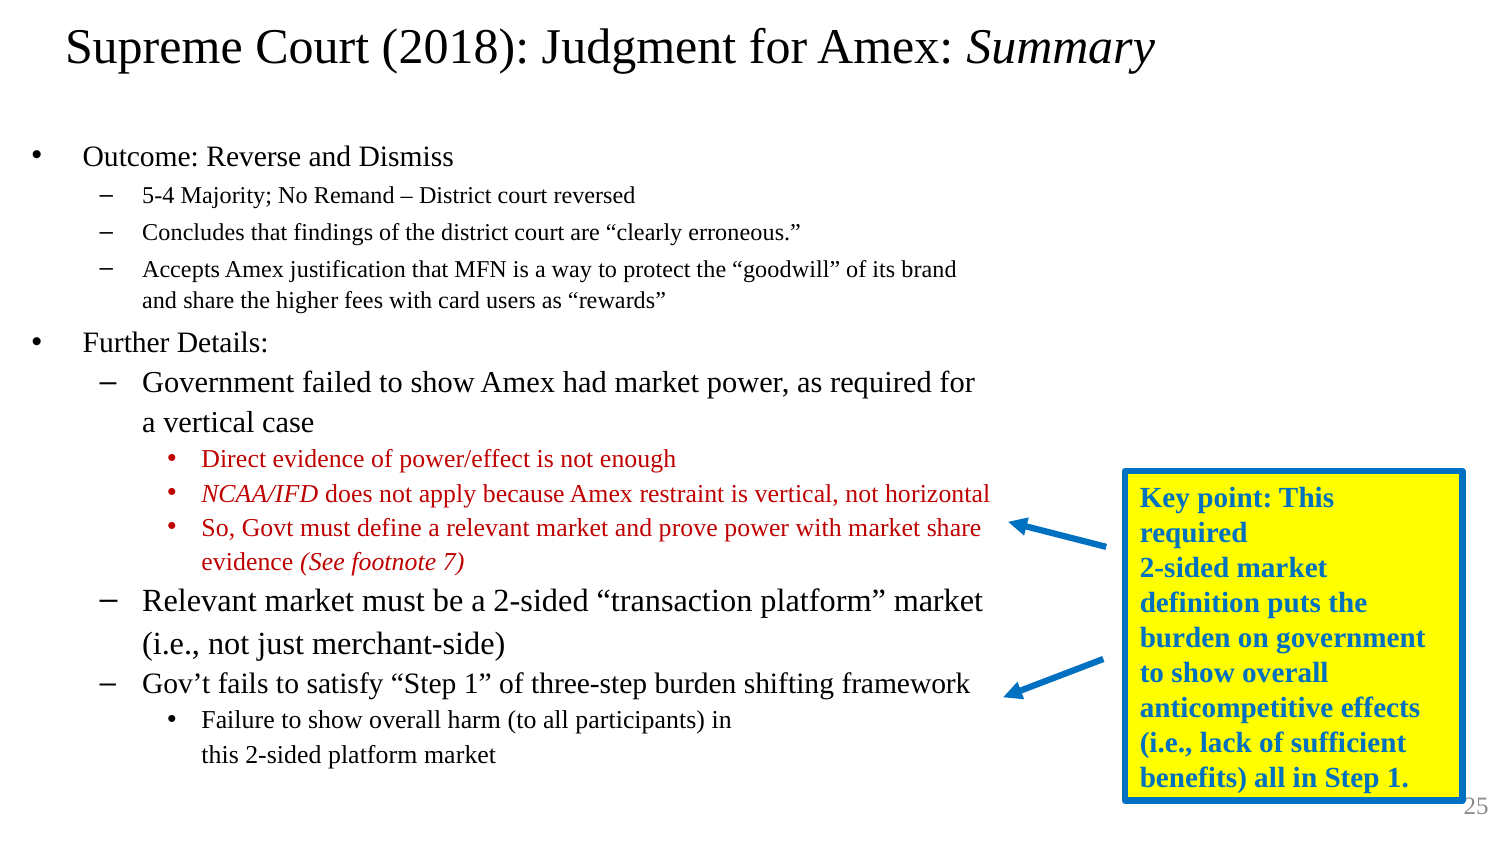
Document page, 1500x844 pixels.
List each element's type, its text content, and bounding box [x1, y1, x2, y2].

title Supreme Court (2018): Judgment for Amex: Summary [50, 0, 1412, 126]
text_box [1008, 521, 1107, 548]
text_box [1003, 658, 1104, 698]
list Outcome: Reverse and Dismiss 5-4 Majority; No Remand – District court reversed Concludes that findings of the district court are “clearly erroneous.” Accepts Amex justification that MFN is a way to protect the “goodwill” of its brand and share the higher fees with card users as “rewards” Further Details: Government failed to show Amex had market power, as required for a vertical case Direct evidence of power/effect is not enough NCAA/IFD does not apply because Amex restraint is vertical, not horizontal So, Govt must define a relevant market and prove power with market share evidence (See footnote 7) Relevant market must be a 2-sided “transaction platform” market (i.e., not just merchant-side) Gov’t fails to satisfy “Step 1” of three-step burden shifting framework Failure to show overall harm (to all participants) in this 2-sided platform market [16, 125, 1010, 844]
slide_number 25 [1162, 782, 1500, 828]
text_box Key point: This required 2-sided market definition puts the burden on government to show overall anticompetitive effects (i.e., lack of sufficient benefits) all in Step 1. [1125, 471, 1463, 801]
